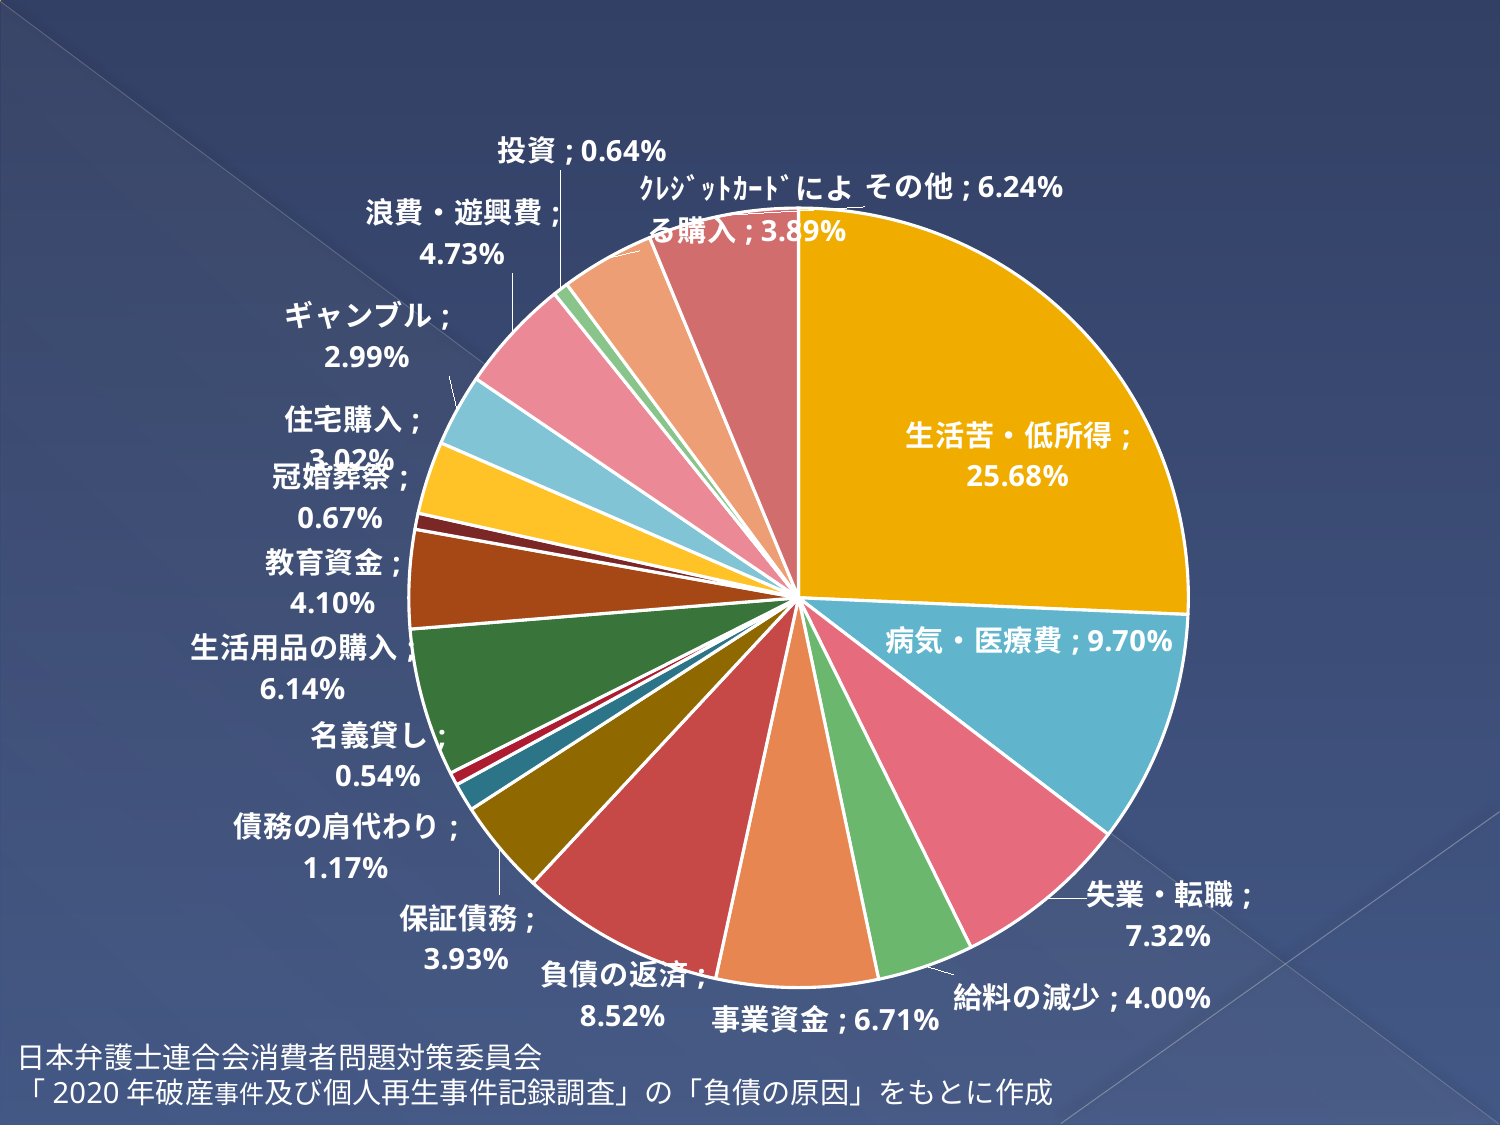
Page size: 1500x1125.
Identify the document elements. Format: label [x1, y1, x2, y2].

chart [0, 0, 1500, 1125]
